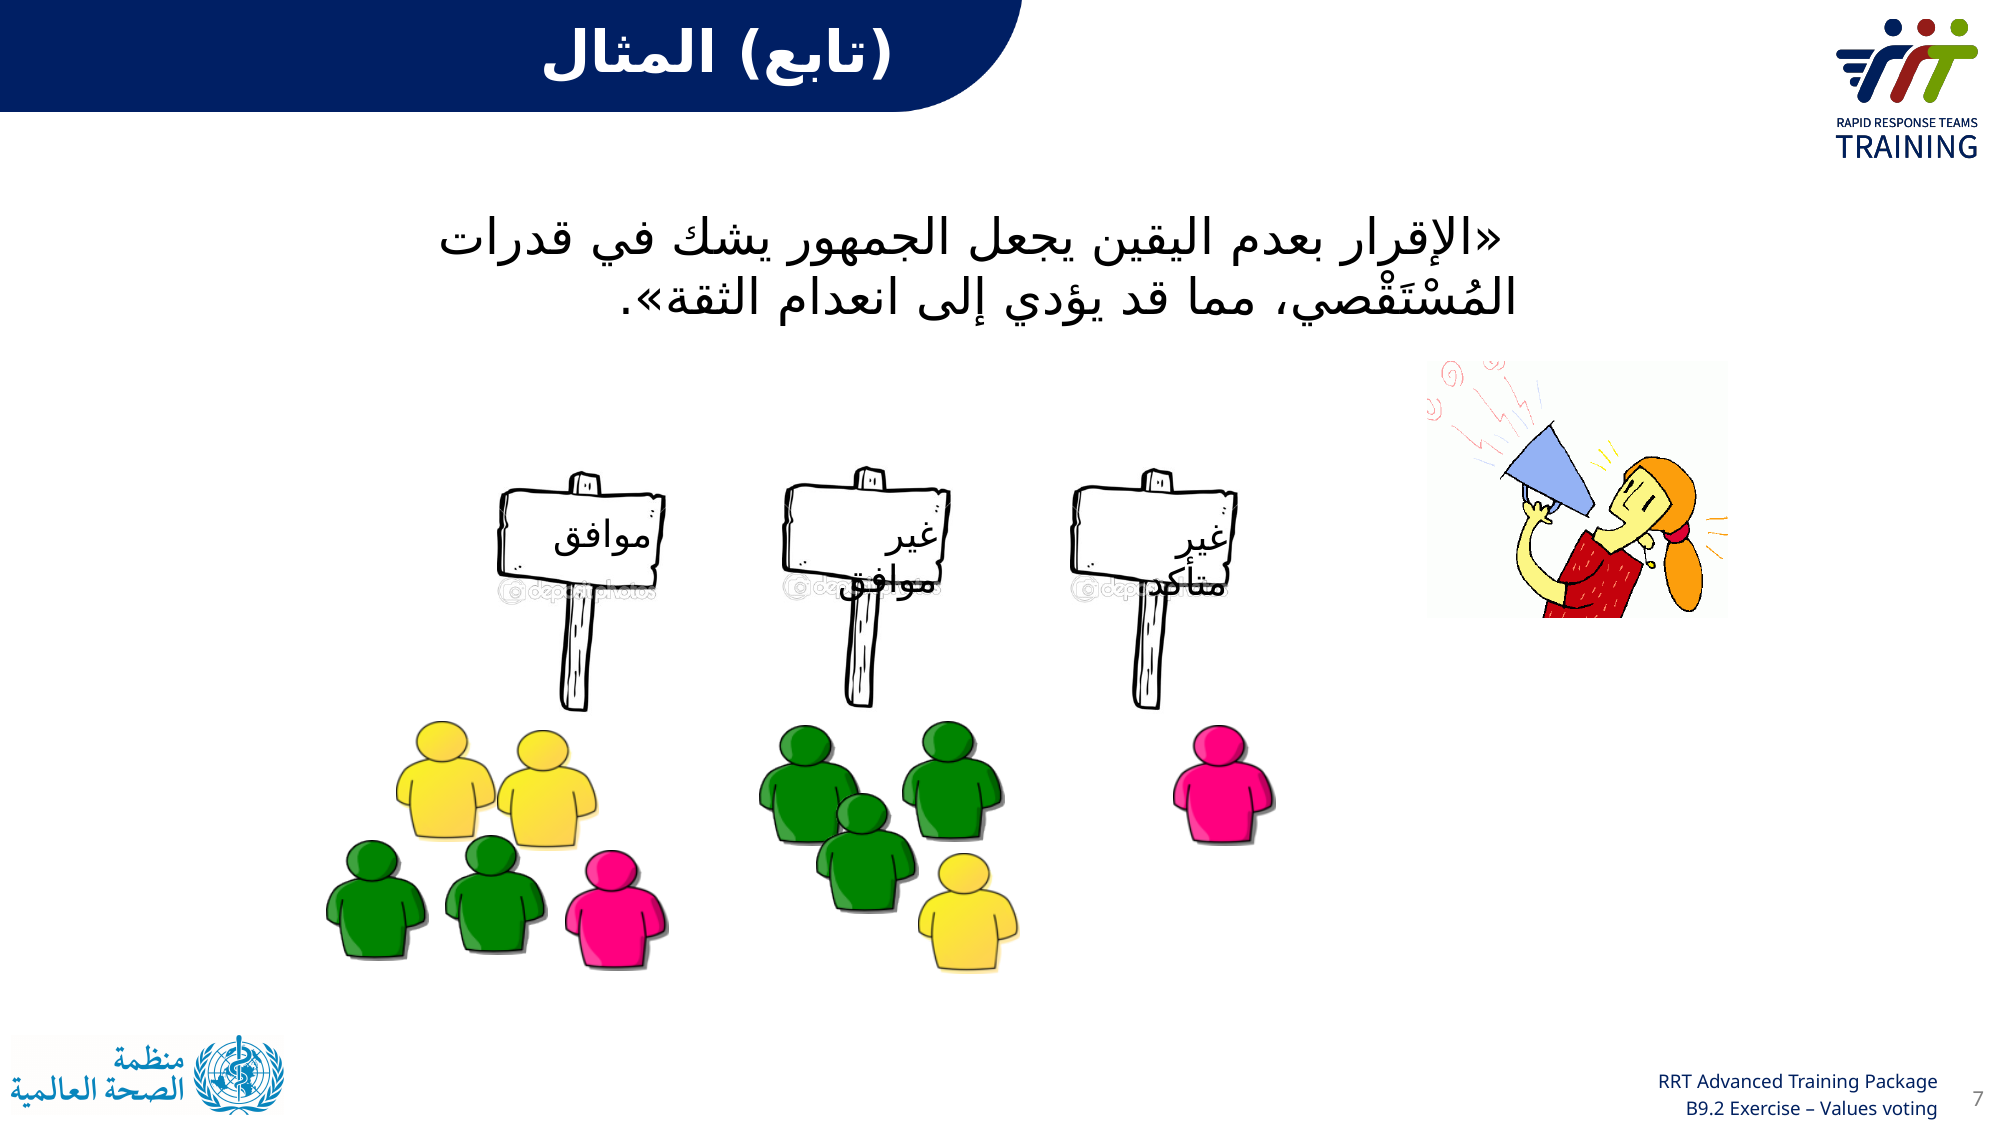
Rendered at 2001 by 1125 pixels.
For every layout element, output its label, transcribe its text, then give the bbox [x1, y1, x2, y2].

picture [782, 462, 953, 712]
text_box «الإقرار بعدم اليقين يجعل الجمهور يشك في قدرات المُسْتَقْصي، مما قد يؤدي إلى انعدام الثقة». [209, 197, 1526, 333]
picture [759, 721, 1020, 974]
picture [497, 466, 668, 717]
picture [326, 721, 669, 971]
picture [1172, 724, 1276, 846]
picture [1069, 464, 1241, 714]
picture [241, 1050, 247, 1059]
picture [0, 0, 1023, 112]
picture [1835, 19, 1978, 167]
title (تابع) المثال [22, 14, 903, 94]
picture [11, 1035, 284, 1115]
picture [1427, 360, 1728, 618]
